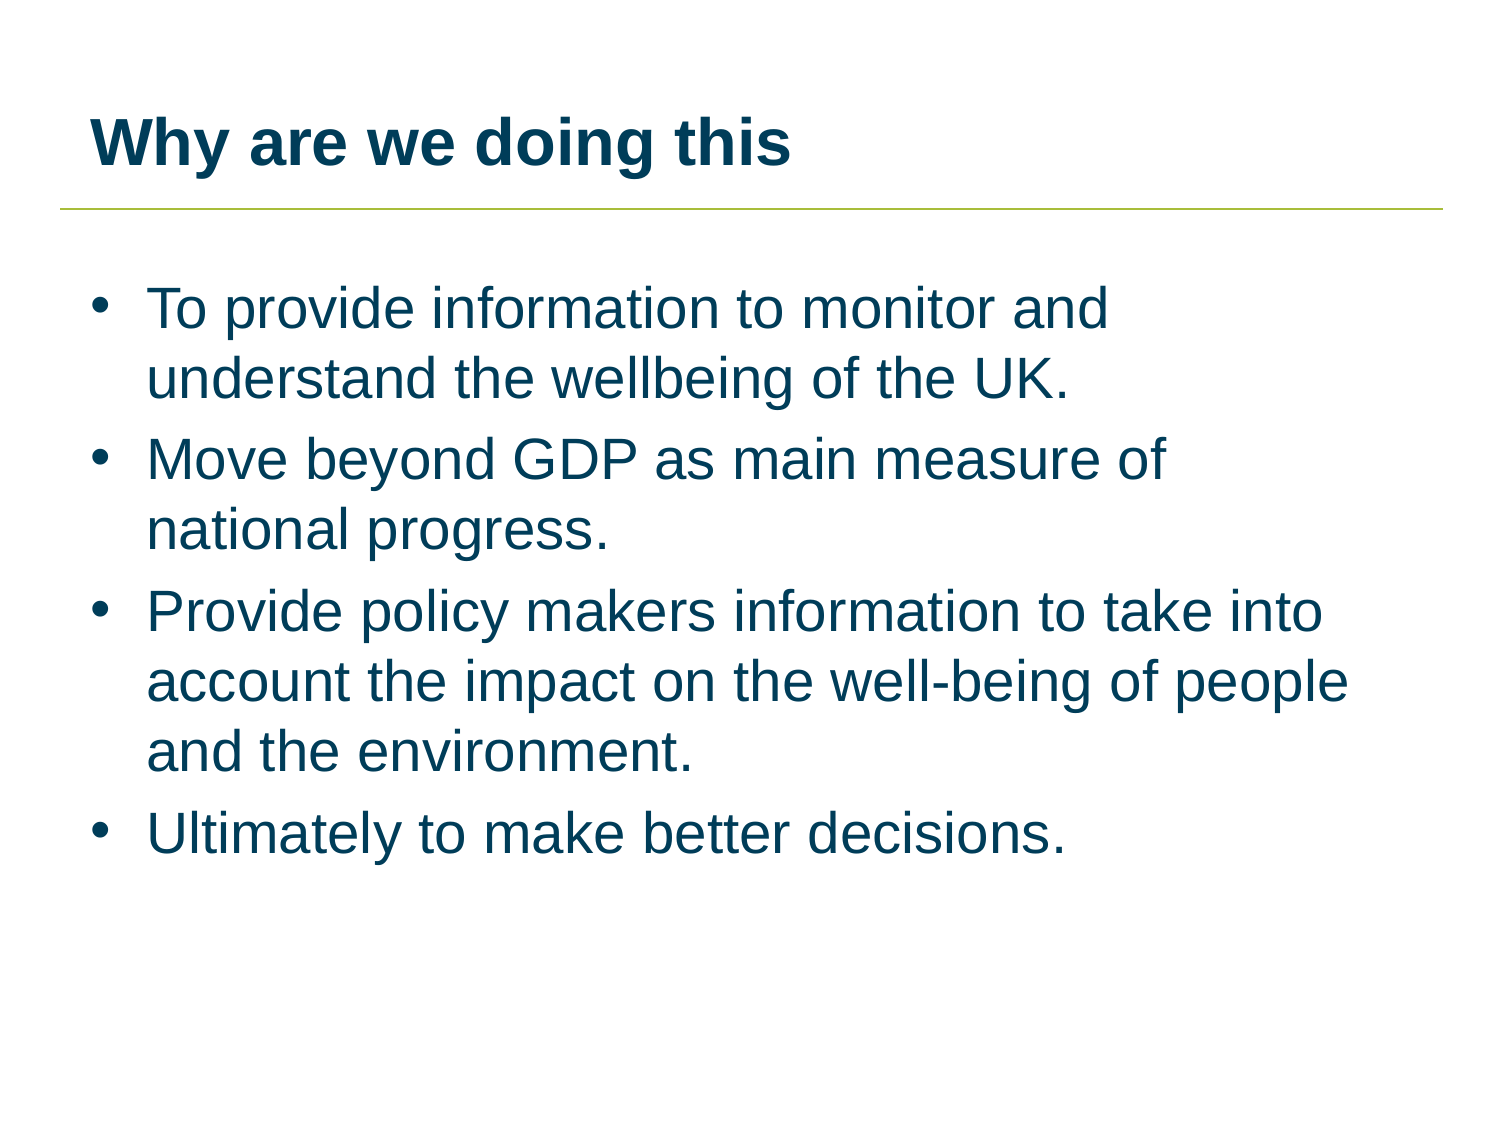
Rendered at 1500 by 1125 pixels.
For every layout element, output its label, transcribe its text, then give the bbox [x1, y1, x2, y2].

title Why are we doing this [75, 45, 1425, 233]
list To provide information to monitor and understand the wellbeing of the UK. Move beyond GDP as main measure of national progress. Provide policy makers information to take into account the impact on the well-being of people and the environment. Ultimately to make better decisions. [75, 262, 1388, 1005]
